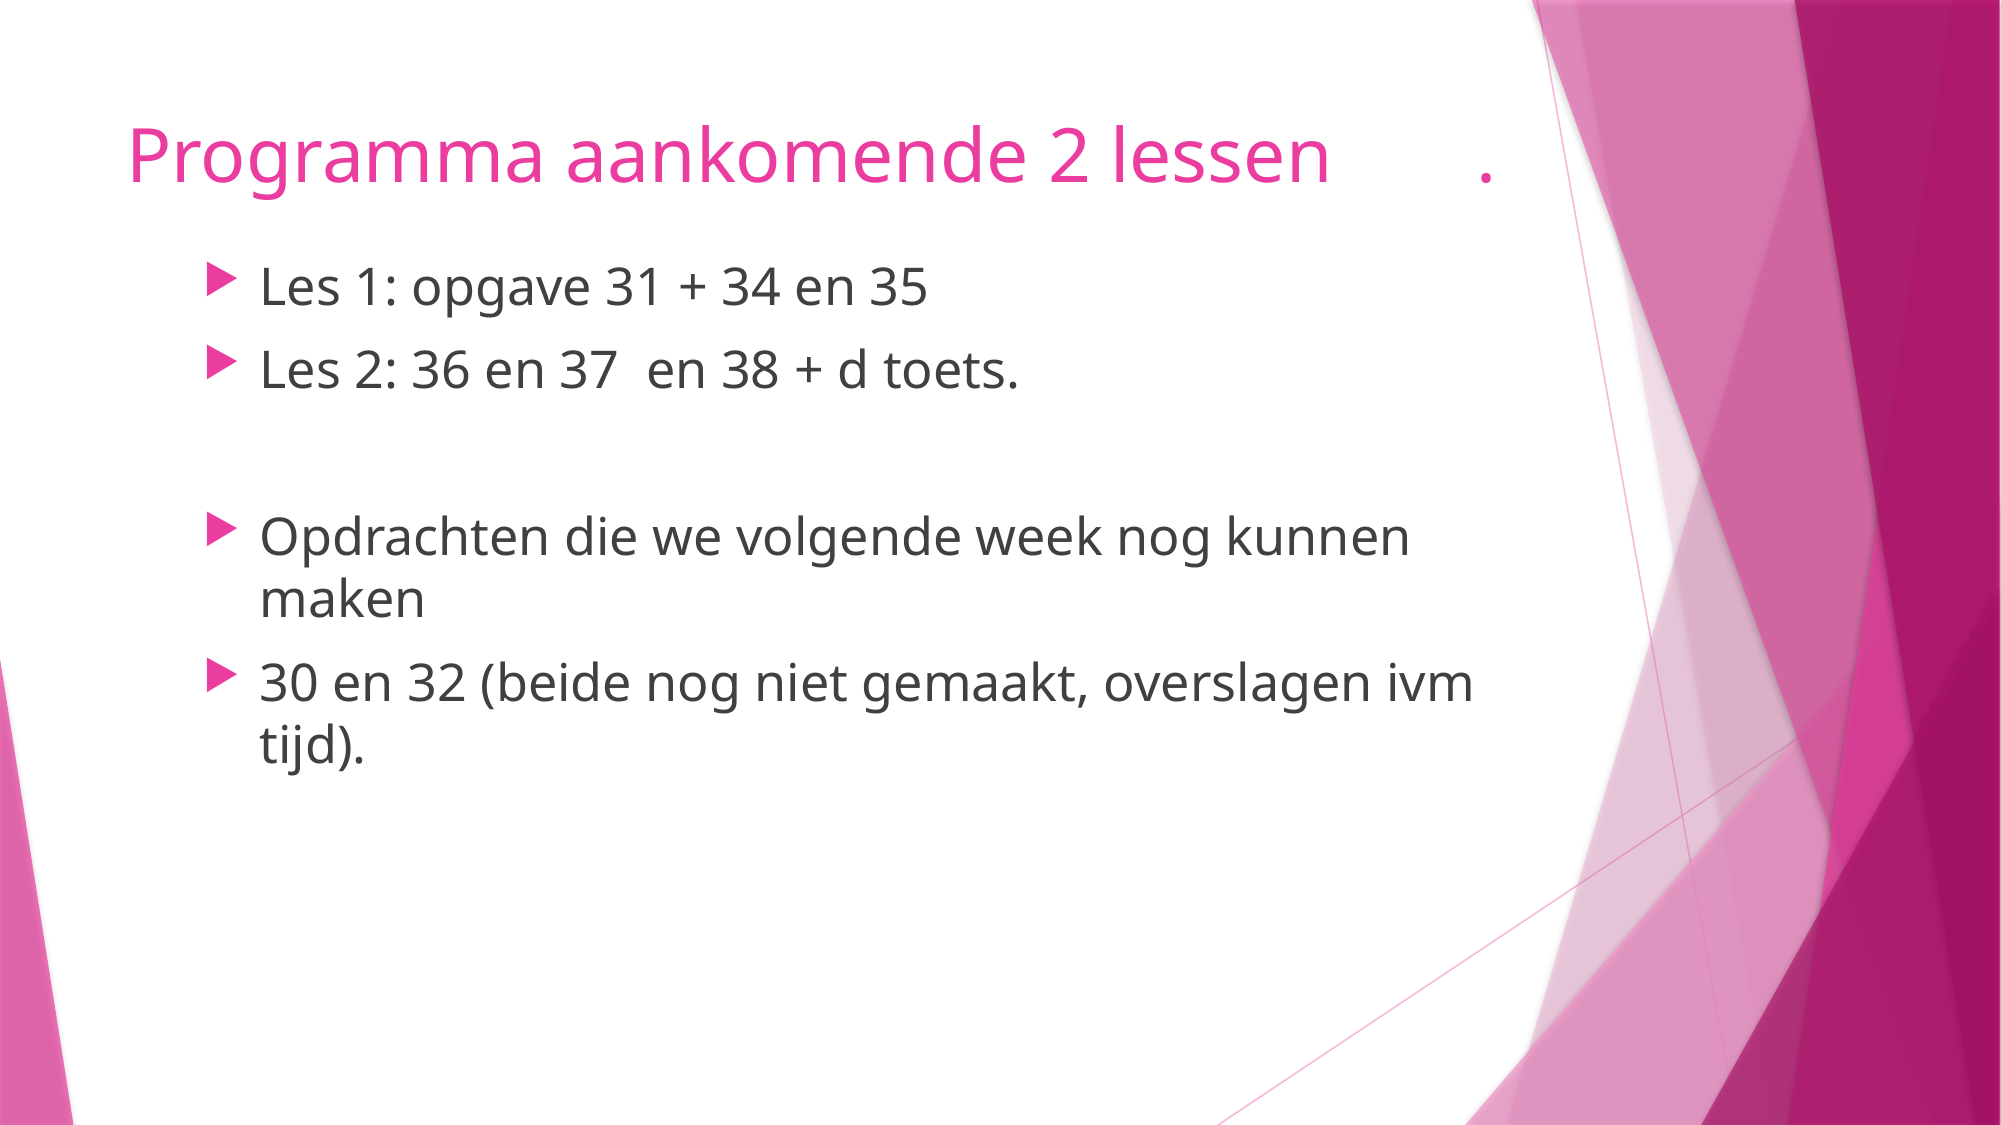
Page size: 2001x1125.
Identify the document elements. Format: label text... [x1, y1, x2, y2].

title Programma aankomende 2 lessen . [111, 99, 1522, 317]
list Les 1: opgave 31 + 34 en 35 Les 2: 36 en 37 en 38 + d toets. Opdrachten die we volgende week nog kunnen maken 30 en 32 (beide nog niet gemaakt, overslagen ivm tijd). [188, 246, 1599, 883]
